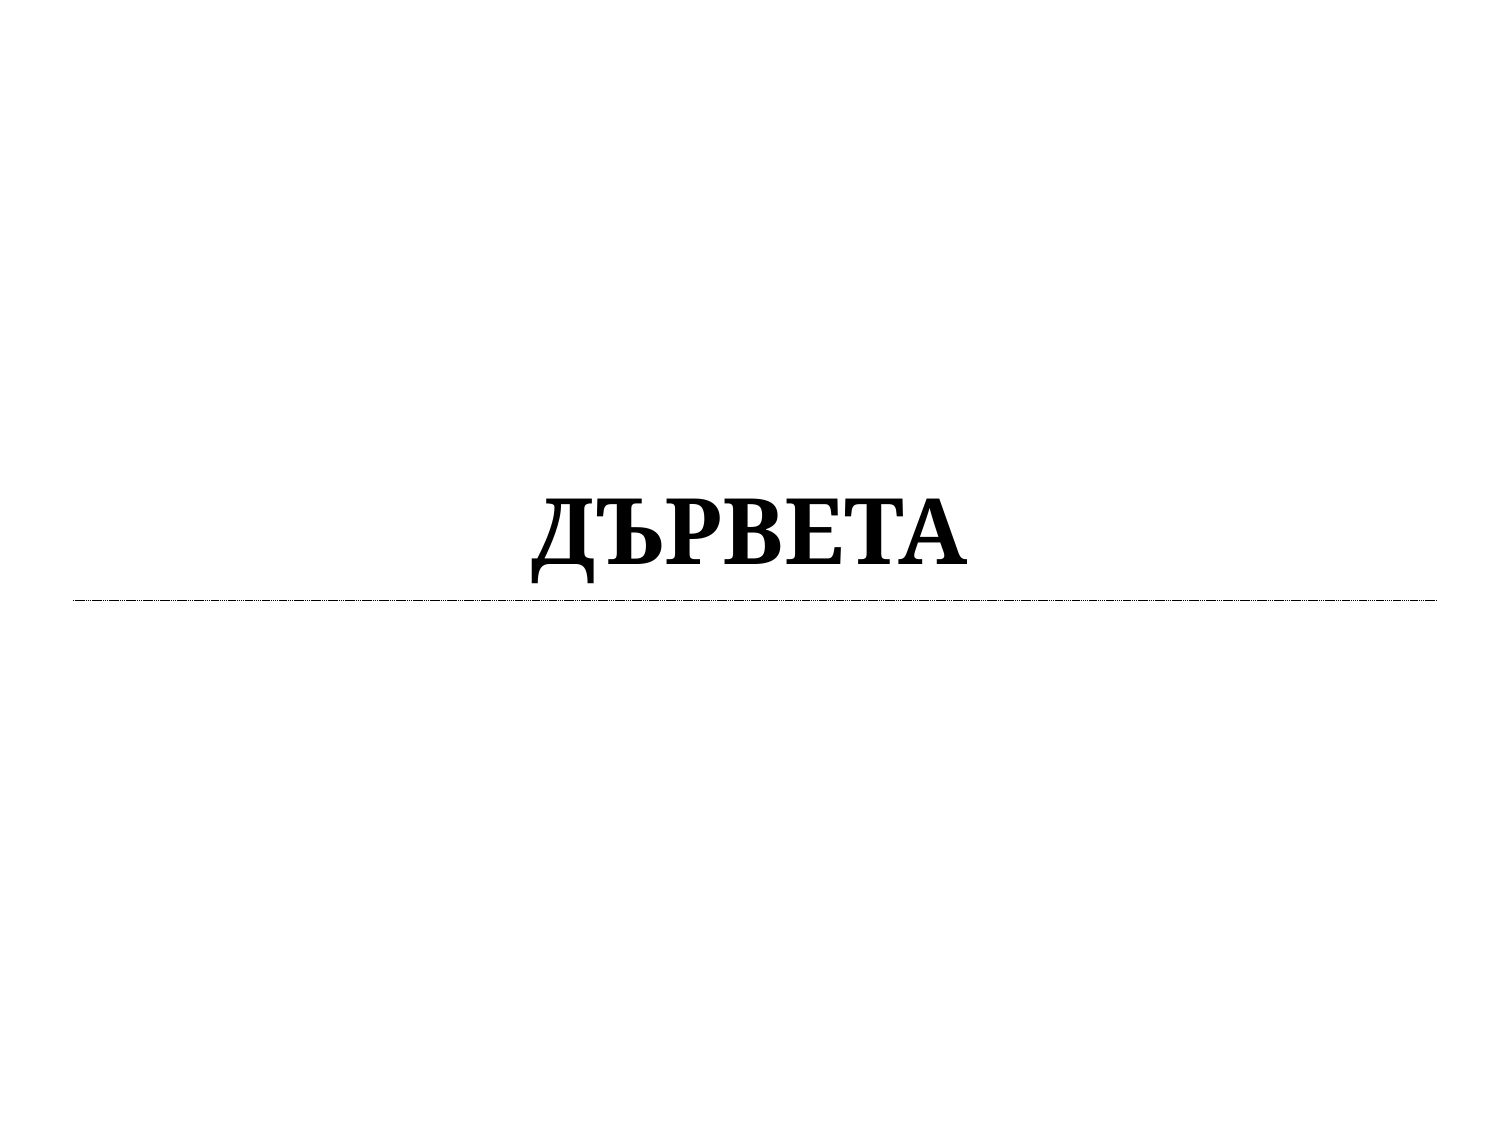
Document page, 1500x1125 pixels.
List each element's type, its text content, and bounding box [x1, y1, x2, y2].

title Дървета [0, 346, 1500, 594]
